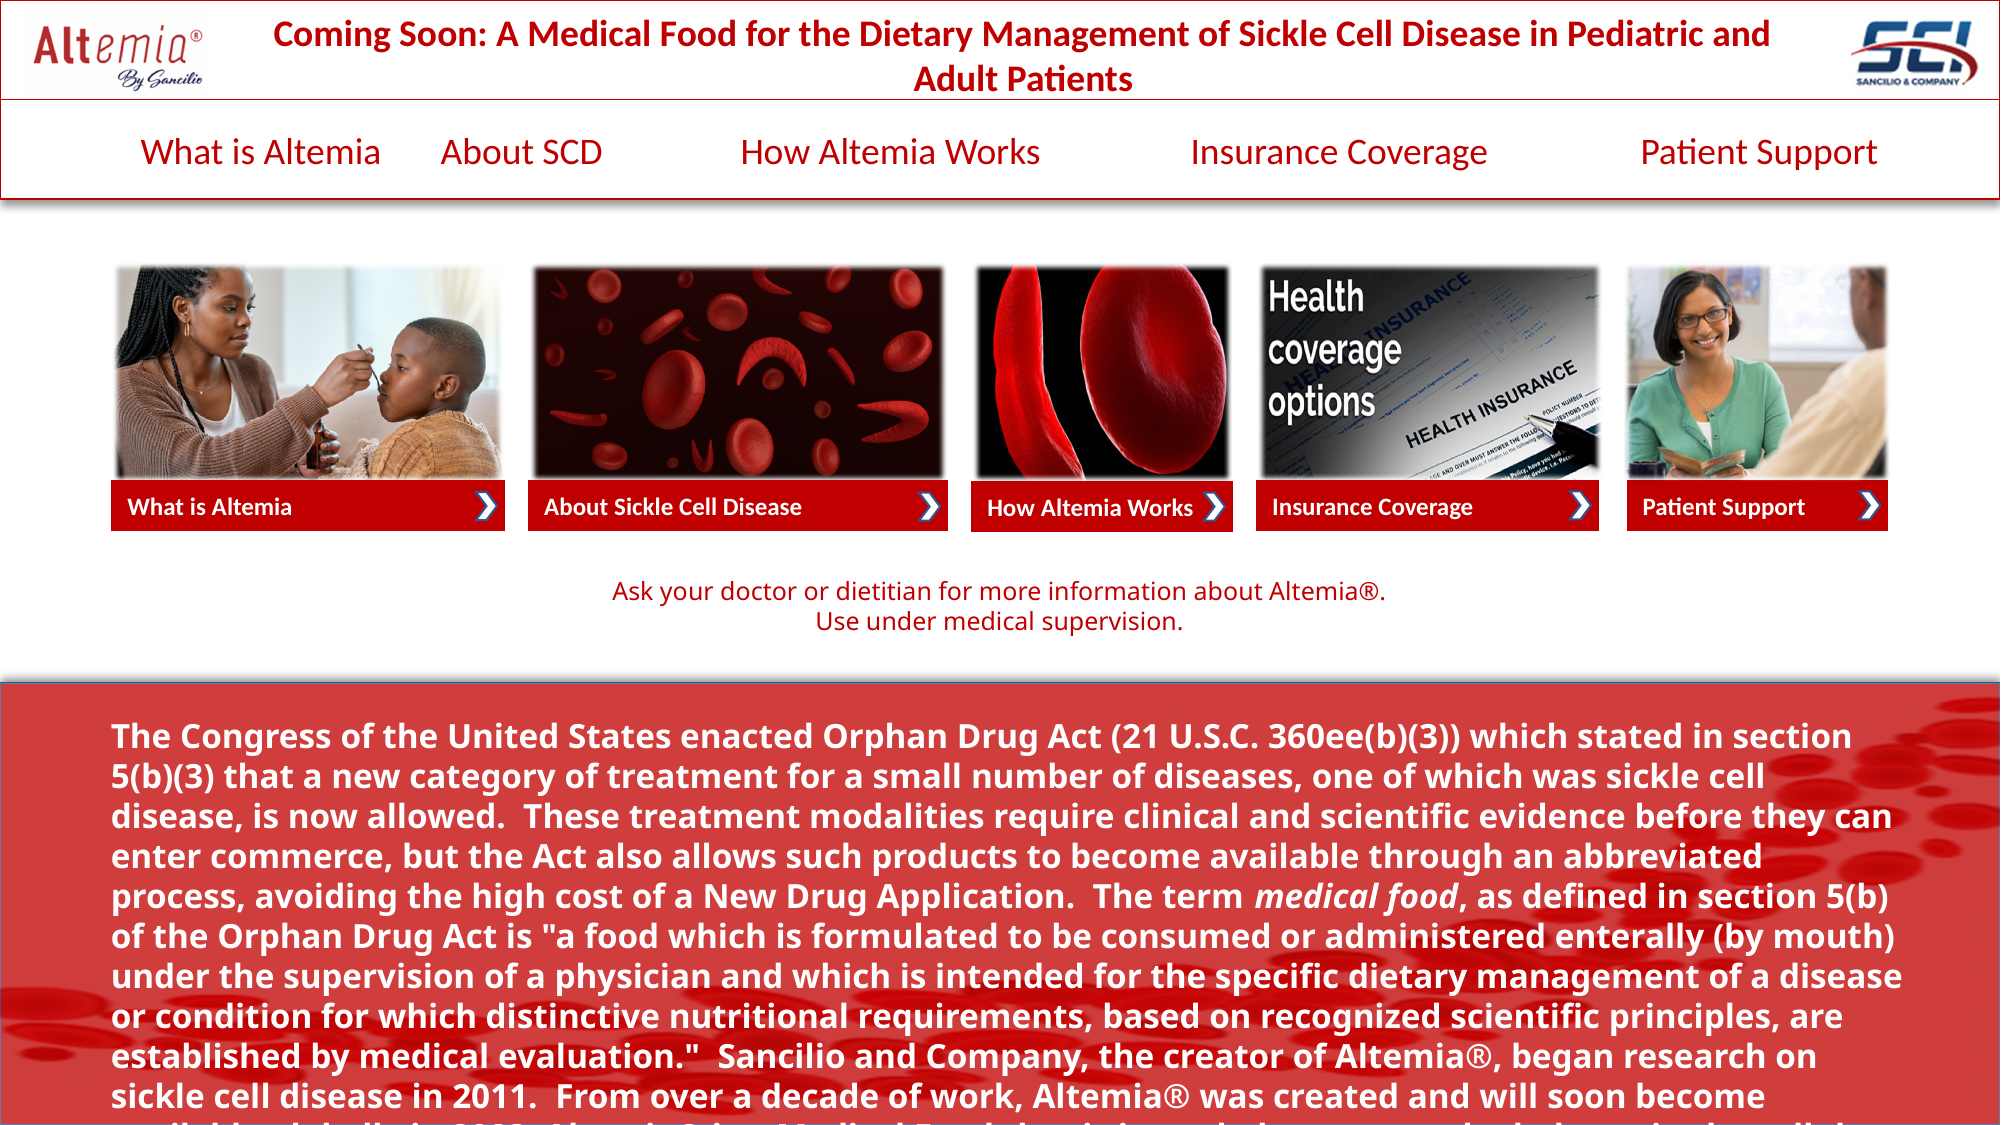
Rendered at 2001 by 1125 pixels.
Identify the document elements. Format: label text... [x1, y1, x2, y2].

text_box [0, 100, 2000, 200]
picture [972, 262, 1233, 483]
text_box Coming Soon: A Medical Food for the Dietary Management of Sickle Cell Disease in Pediatric and Adult Patients [244, 100, 1803, 107]
text_box [1857, 490, 1882, 521]
text_box [917, 491, 942, 522]
text_box What is Altemia [111, 480, 505, 531]
text_box How Altemia Works [971, 481, 1233, 532]
picture [1257, 262, 1603, 483]
text_box Patient Support [1627, 483, 1888, 531]
text_box What is Altemia About SCD How Altemia Works Insurance Coverage Patient Support [125, 120, 1921, 180]
picture [24, 6, 210, 97]
picture [529, 262, 948, 483]
text_box About Sickle Cell Disease [528, 480, 948, 531]
text_box [1567, 490, 1593, 521]
text_box Ask your doctor or dietitian for more information about Altemia®. Use under medical supervision. [597, 568, 1403, 643]
text_box [1201, 491, 1227, 522]
text_box Insurance Coverage [1256, 480, 1599, 531]
picture [112, 262, 504, 483]
picture [1623, 262, 1891, 483]
text_box Coming Soon: A Medical Food for the Dietary Management of Sickle Cell Disease in Pediatric and Adult Patients [244, 1, 1803, 99]
text_box [0, 0, 2000, 99]
picture [0, 683, 2000, 1125]
picture [1851, 10, 1985, 94]
text_box [473, 490, 499, 522]
